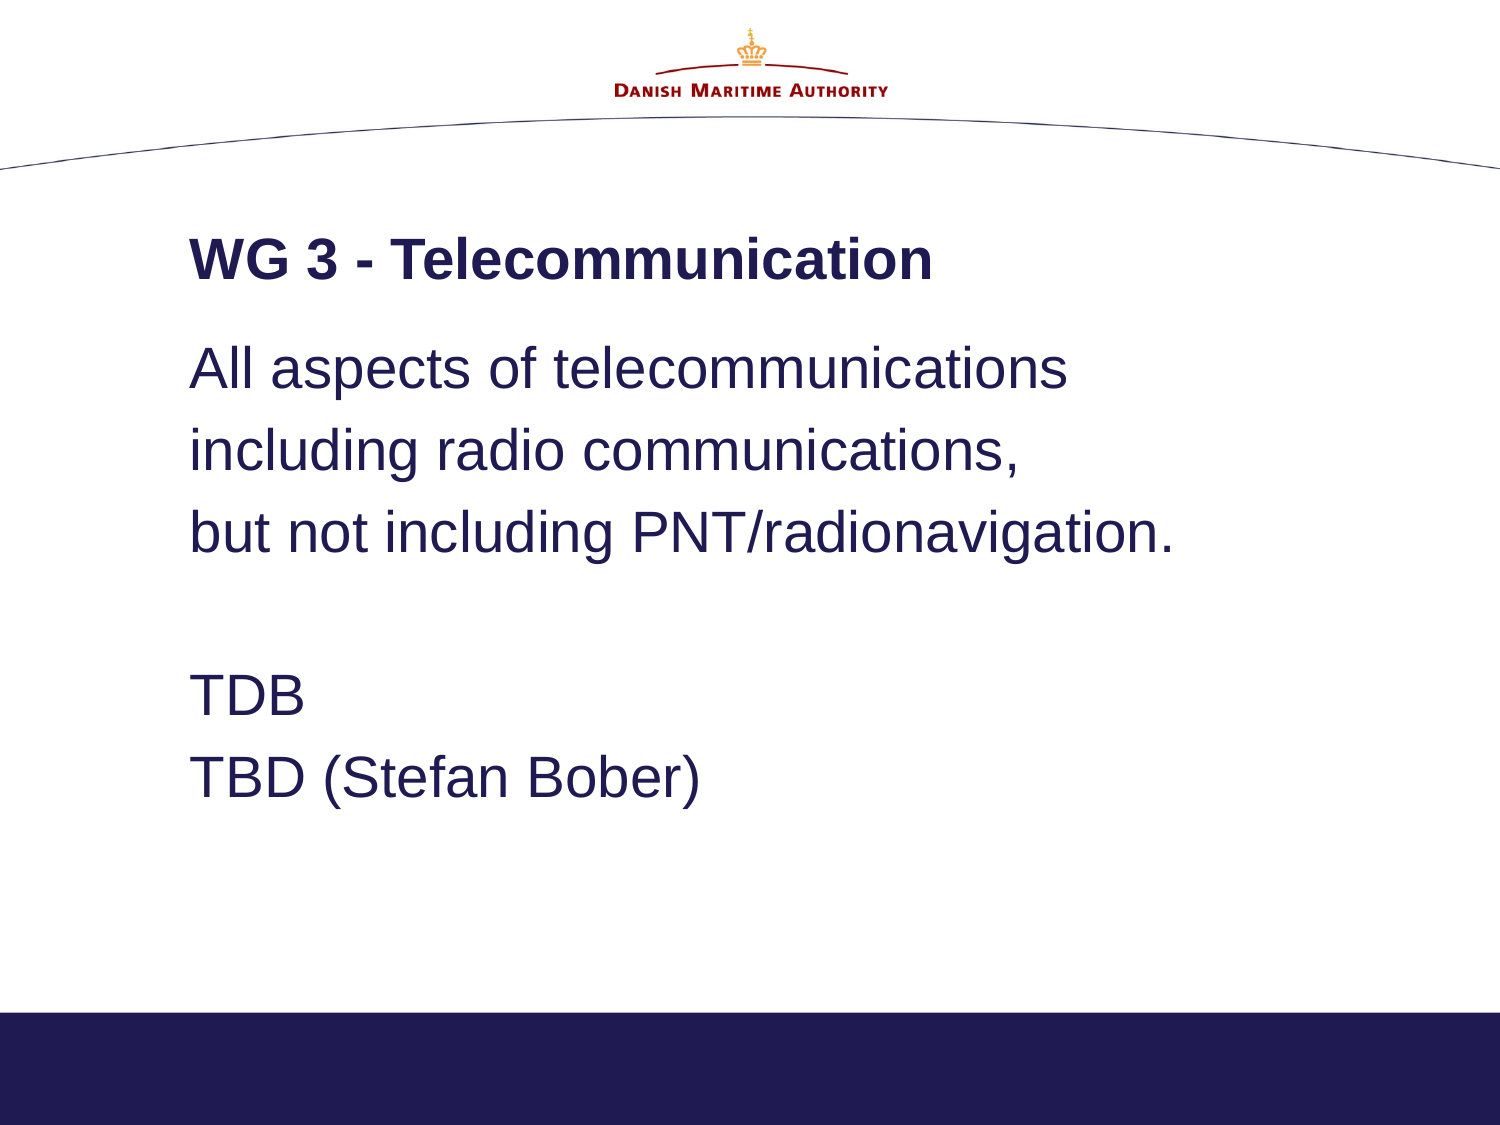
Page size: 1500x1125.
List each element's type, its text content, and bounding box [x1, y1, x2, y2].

title WG 3 - Telecommunication [174, 224, 1388, 288]
picture [0, 28, 1500, 184]
list All aspects of telecommunications including radio communications, but not including PNT/radionavigation. TDB TBD (Stefan Bober) [174, 322, 1388, 988]
